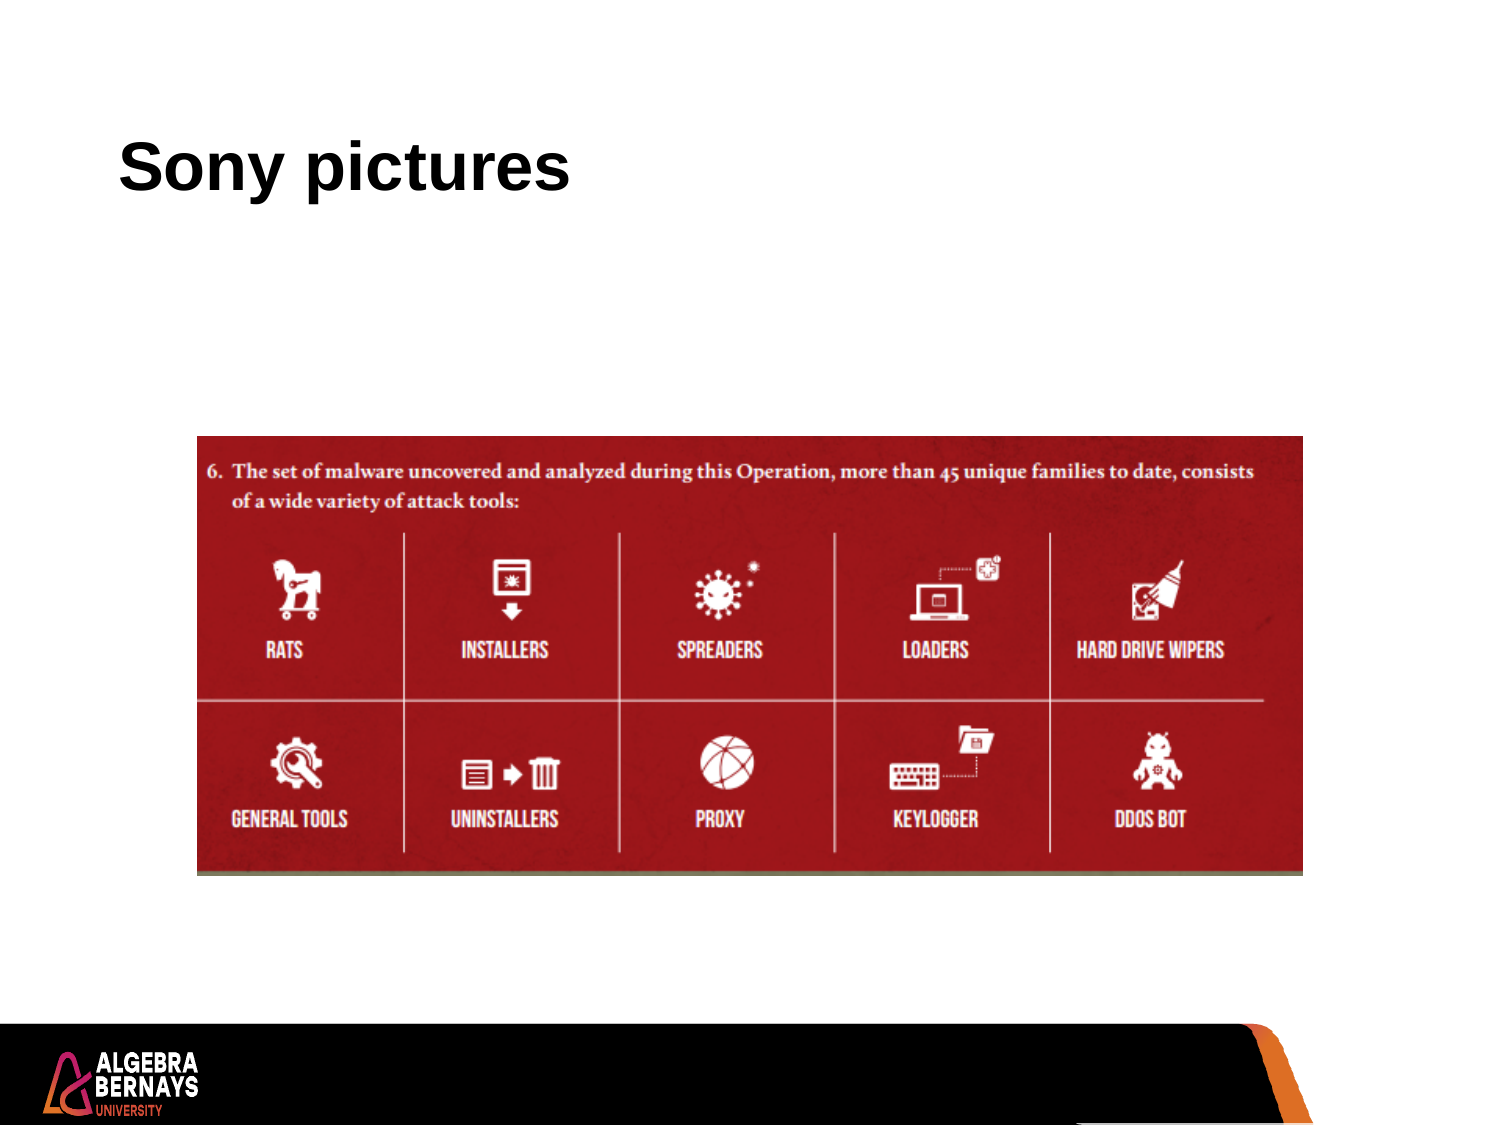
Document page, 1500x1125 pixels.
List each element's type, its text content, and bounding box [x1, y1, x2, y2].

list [197, 436, 1303, 876]
title Sony pictures [103, 59, 1397, 278]
picture [0, 1023, 1468, 1125]
